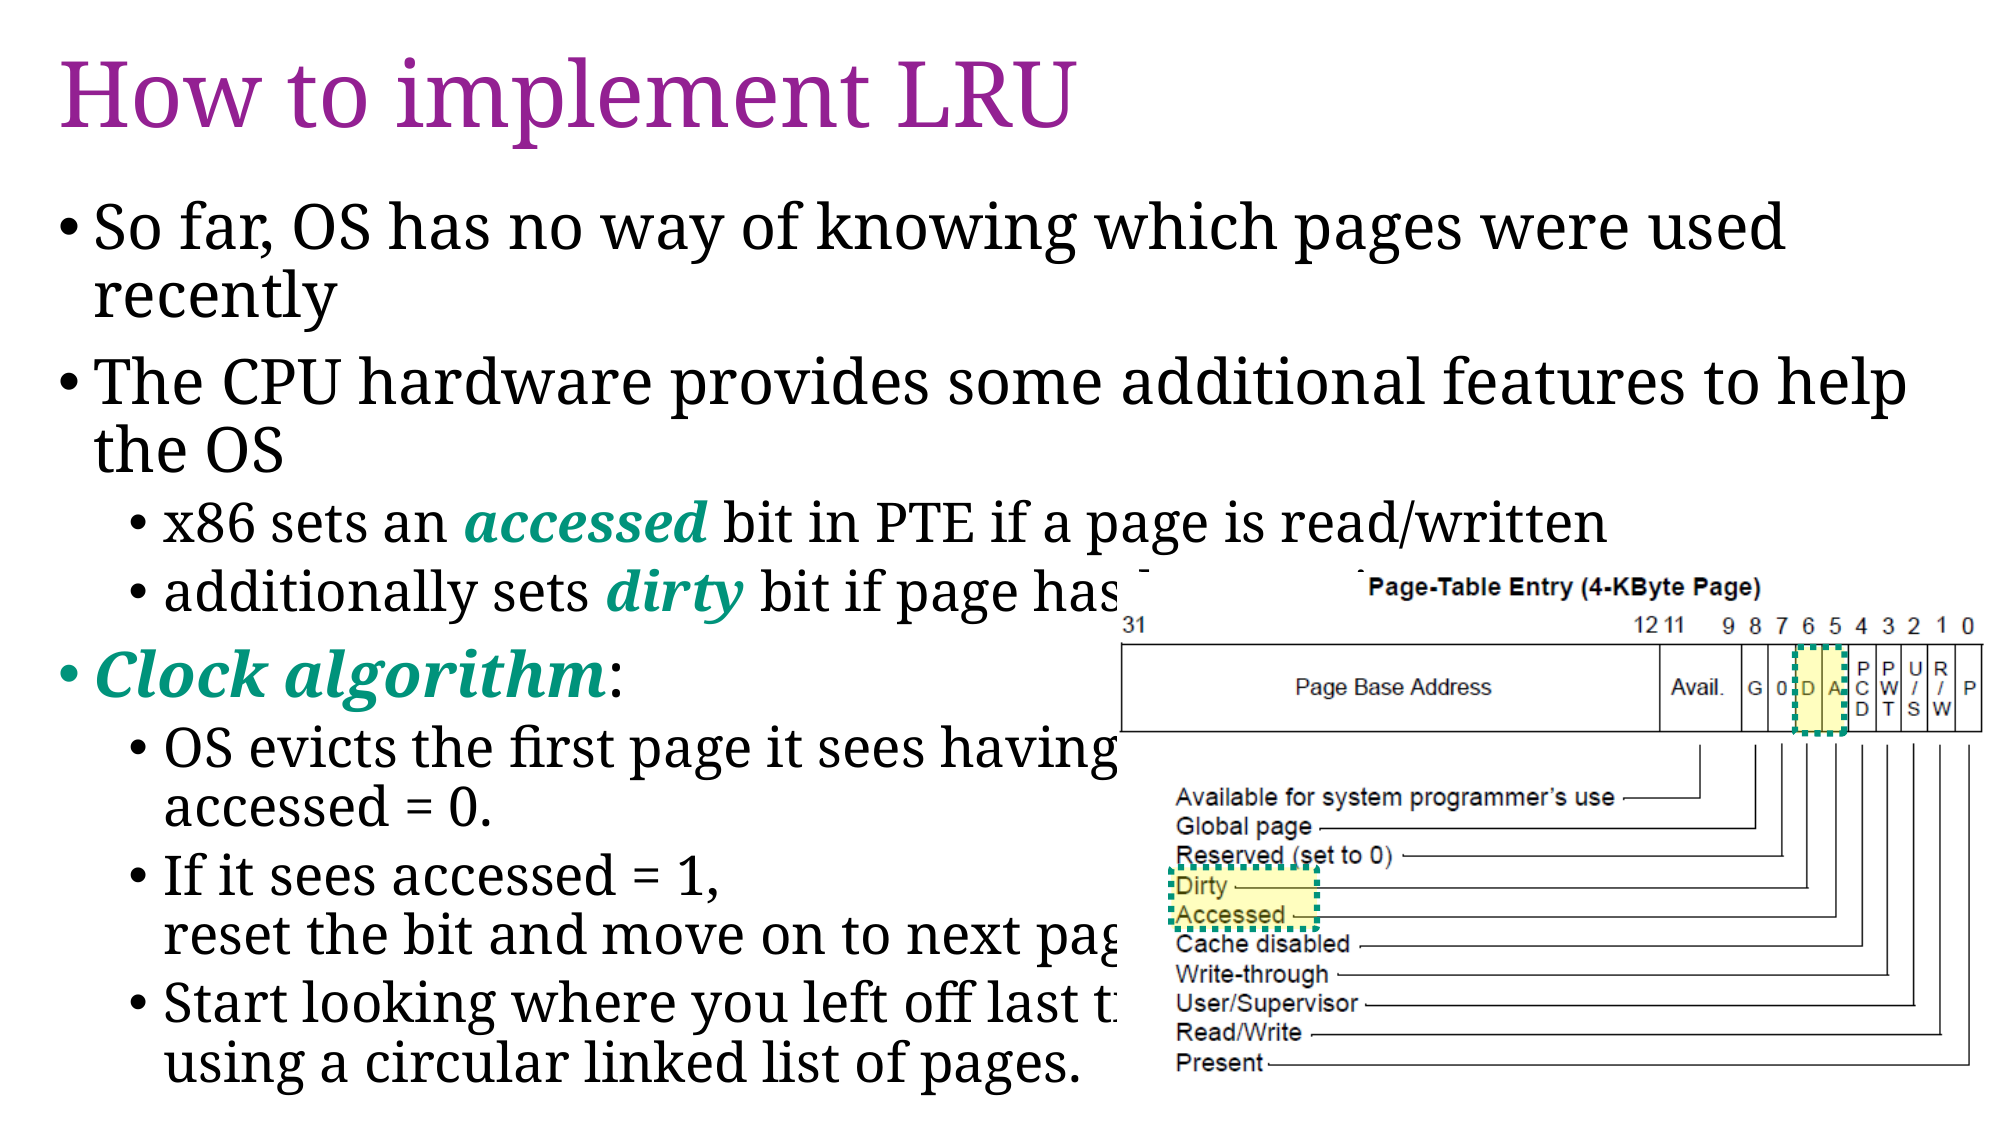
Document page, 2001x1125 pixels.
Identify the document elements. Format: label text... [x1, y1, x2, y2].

title How to implement LRU [43, 25, 1953, 171]
list So far, OS has no way of knowing which pages were used recently The CPU hardware provides some additional features to help the OS x86 sets an accessed bit in PTE if a page is read/written additionally sets dirty bit if page has been written Clock algorithm: OS evicts the first page it sees having accessed = 0. If it sees accessed = 1, reset the bit and move on to next page. Start looking where you left off last time, using a circular linked list of pages. [43, 188, 1953, 1106]
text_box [1117, 572, 1988, 1077]
